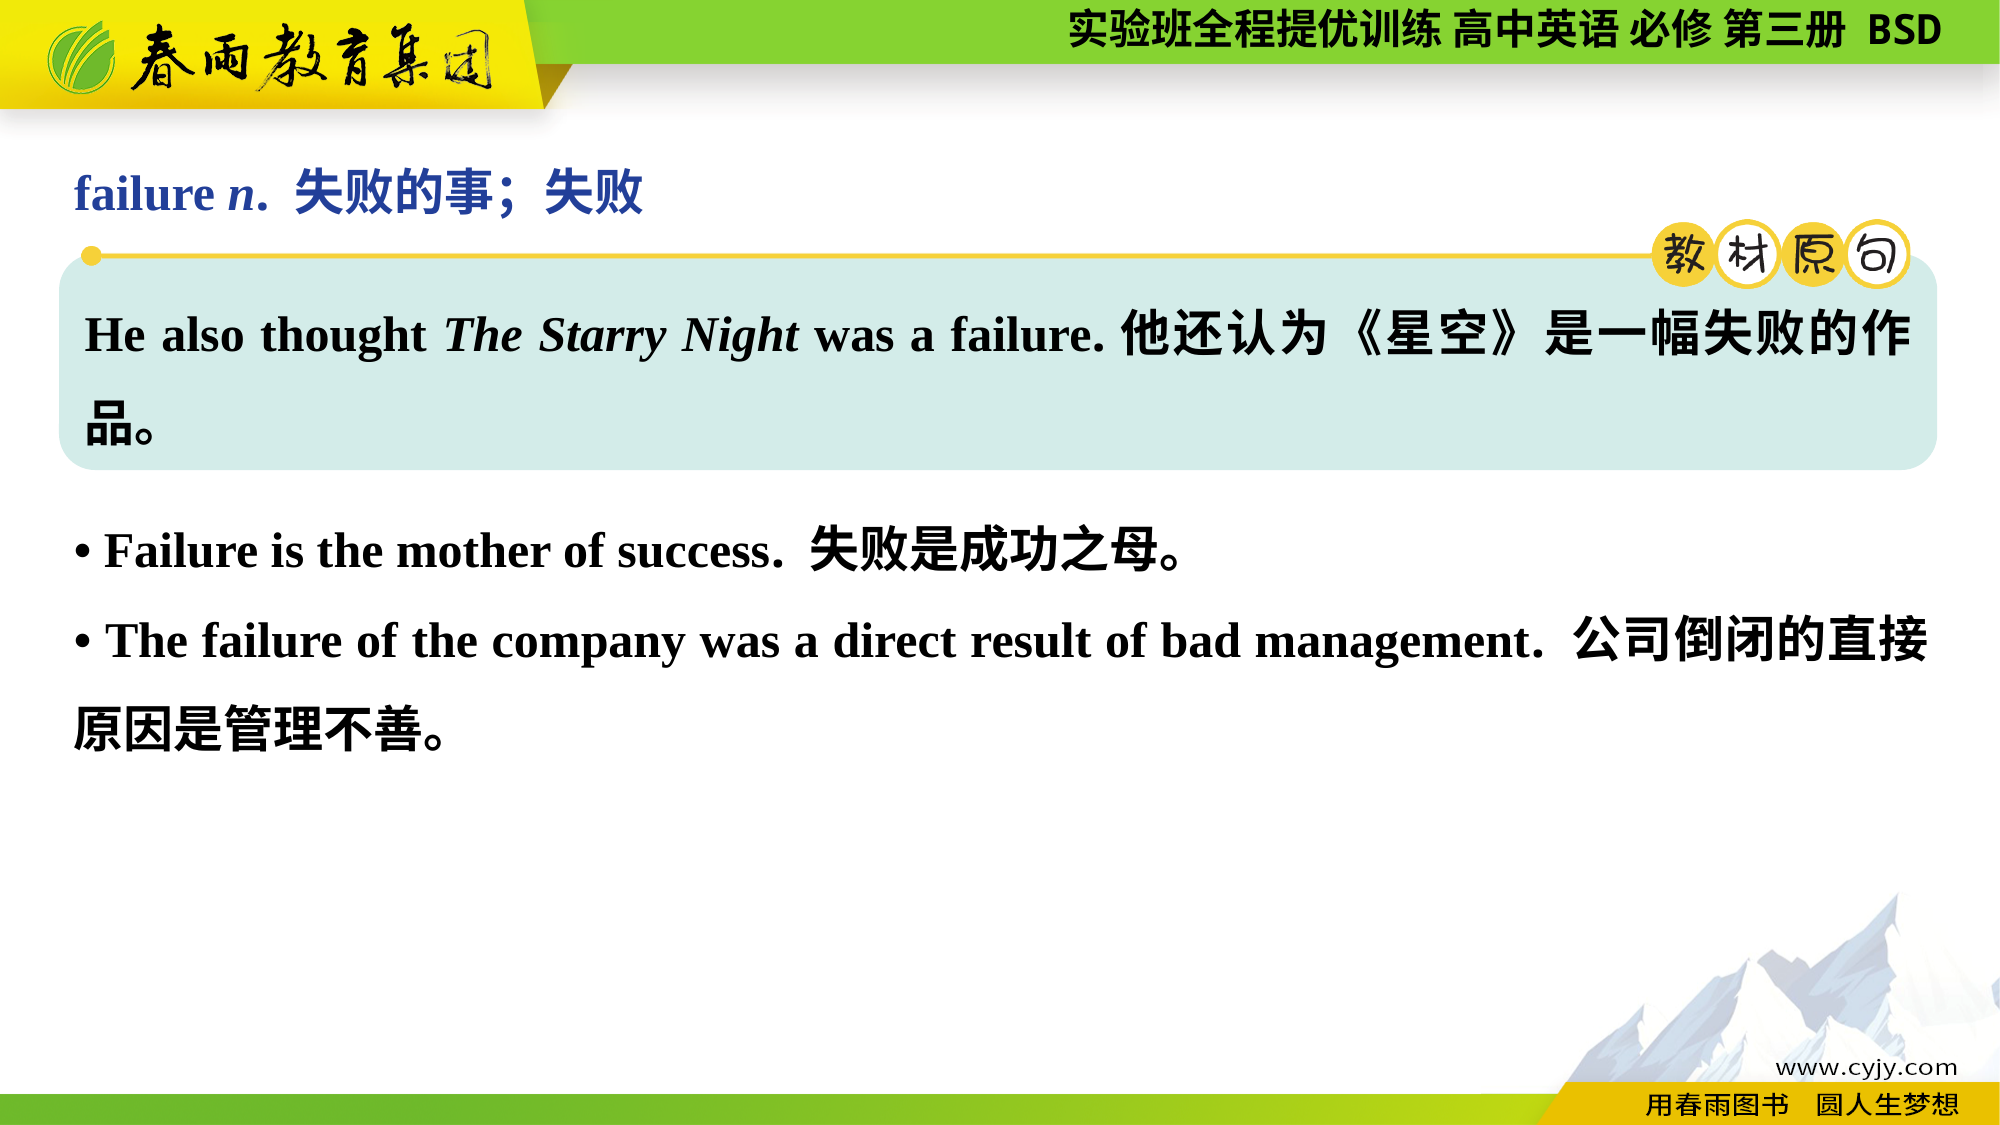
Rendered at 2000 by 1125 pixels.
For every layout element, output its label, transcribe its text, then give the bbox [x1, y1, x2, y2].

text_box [80, 219, 1911, 319]
text_box He also thought The Starry Night was a failure.他还认为《星空》是一幅失败的作品。 [58, 258, 1938, 471]
text_box • Failure is the mother of success. 失败是成功之母。 • The failure of the company was a direct result of bad management. 公司倒闭的直接原因是管理不善。 [59, 479, 1944, 765]
list failure n. 失败的事；失败 [59, 122, 1944, 217]
picture [0, 0, 2000, 1125]
